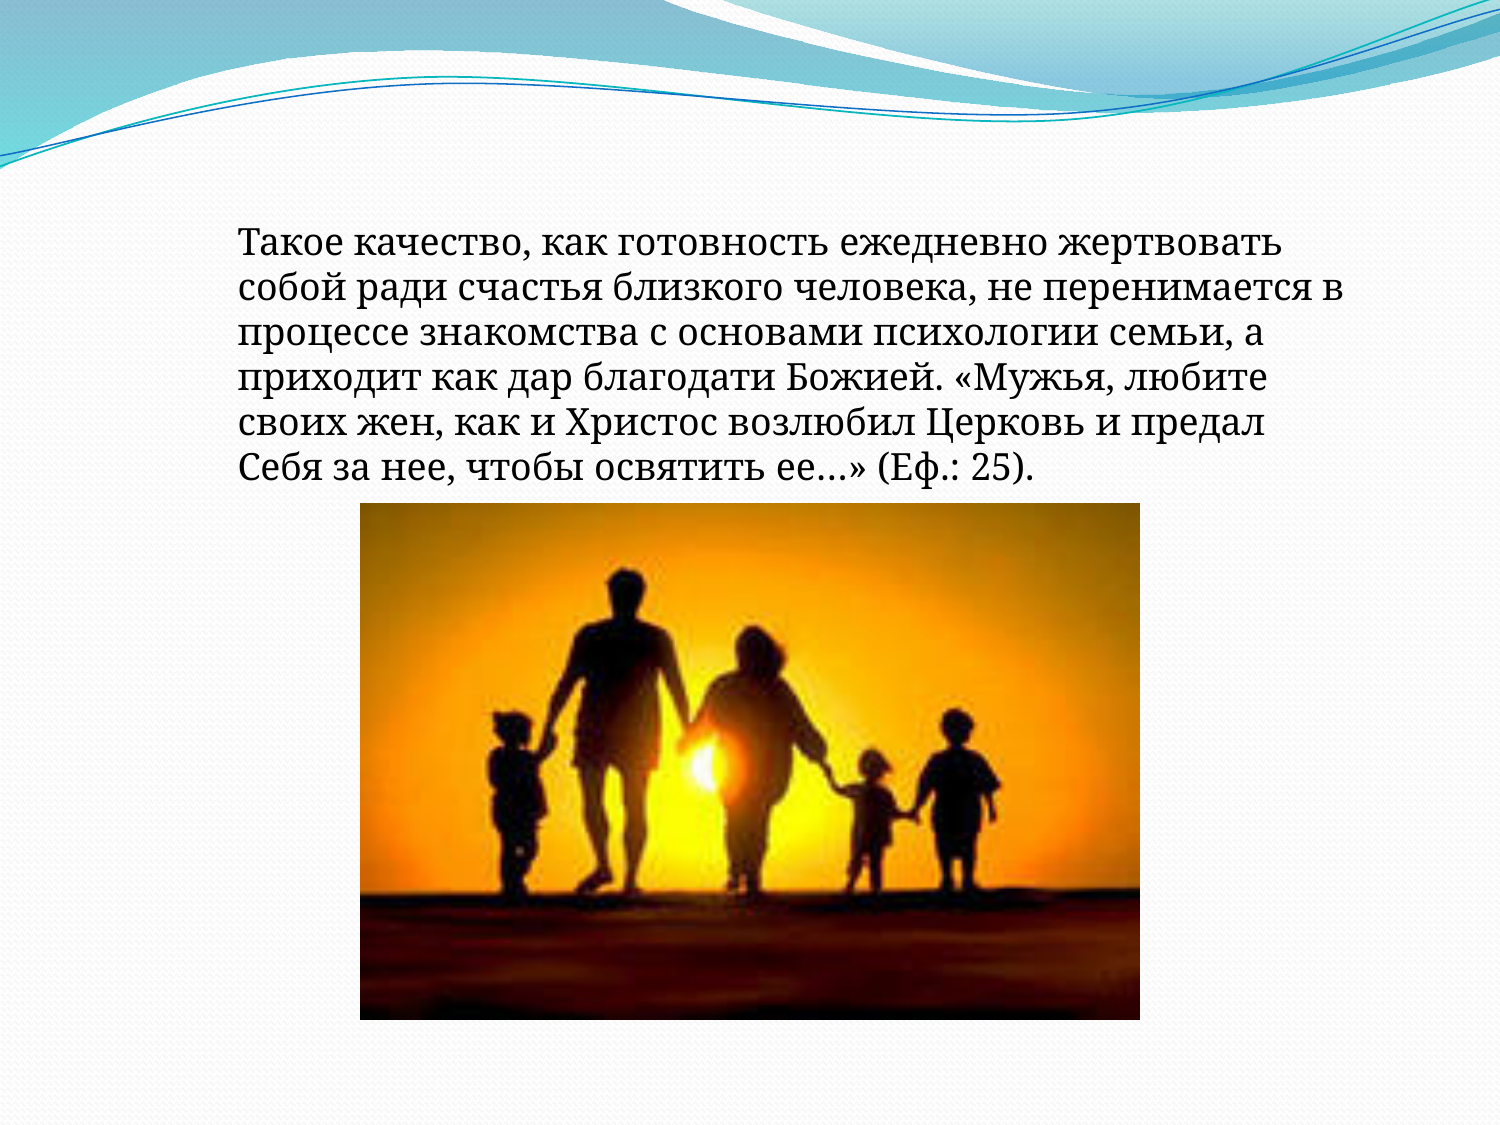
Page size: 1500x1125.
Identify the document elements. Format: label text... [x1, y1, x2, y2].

text_box Такое качество, как готовность ежедневно жертвовать собой ради счастья близкого человека, не перенимается в процессе знакомства с основами психологии семьи, а приходит как дар благодати Божией. «Мужья, любите своих жен, как и Христос возлюбил Церковь и предал Себя за нее, чтобы освятить ее…» (Еф.: 25). [222, 210, 1372, 631]
picture [359, 503, 1140, 1020]
